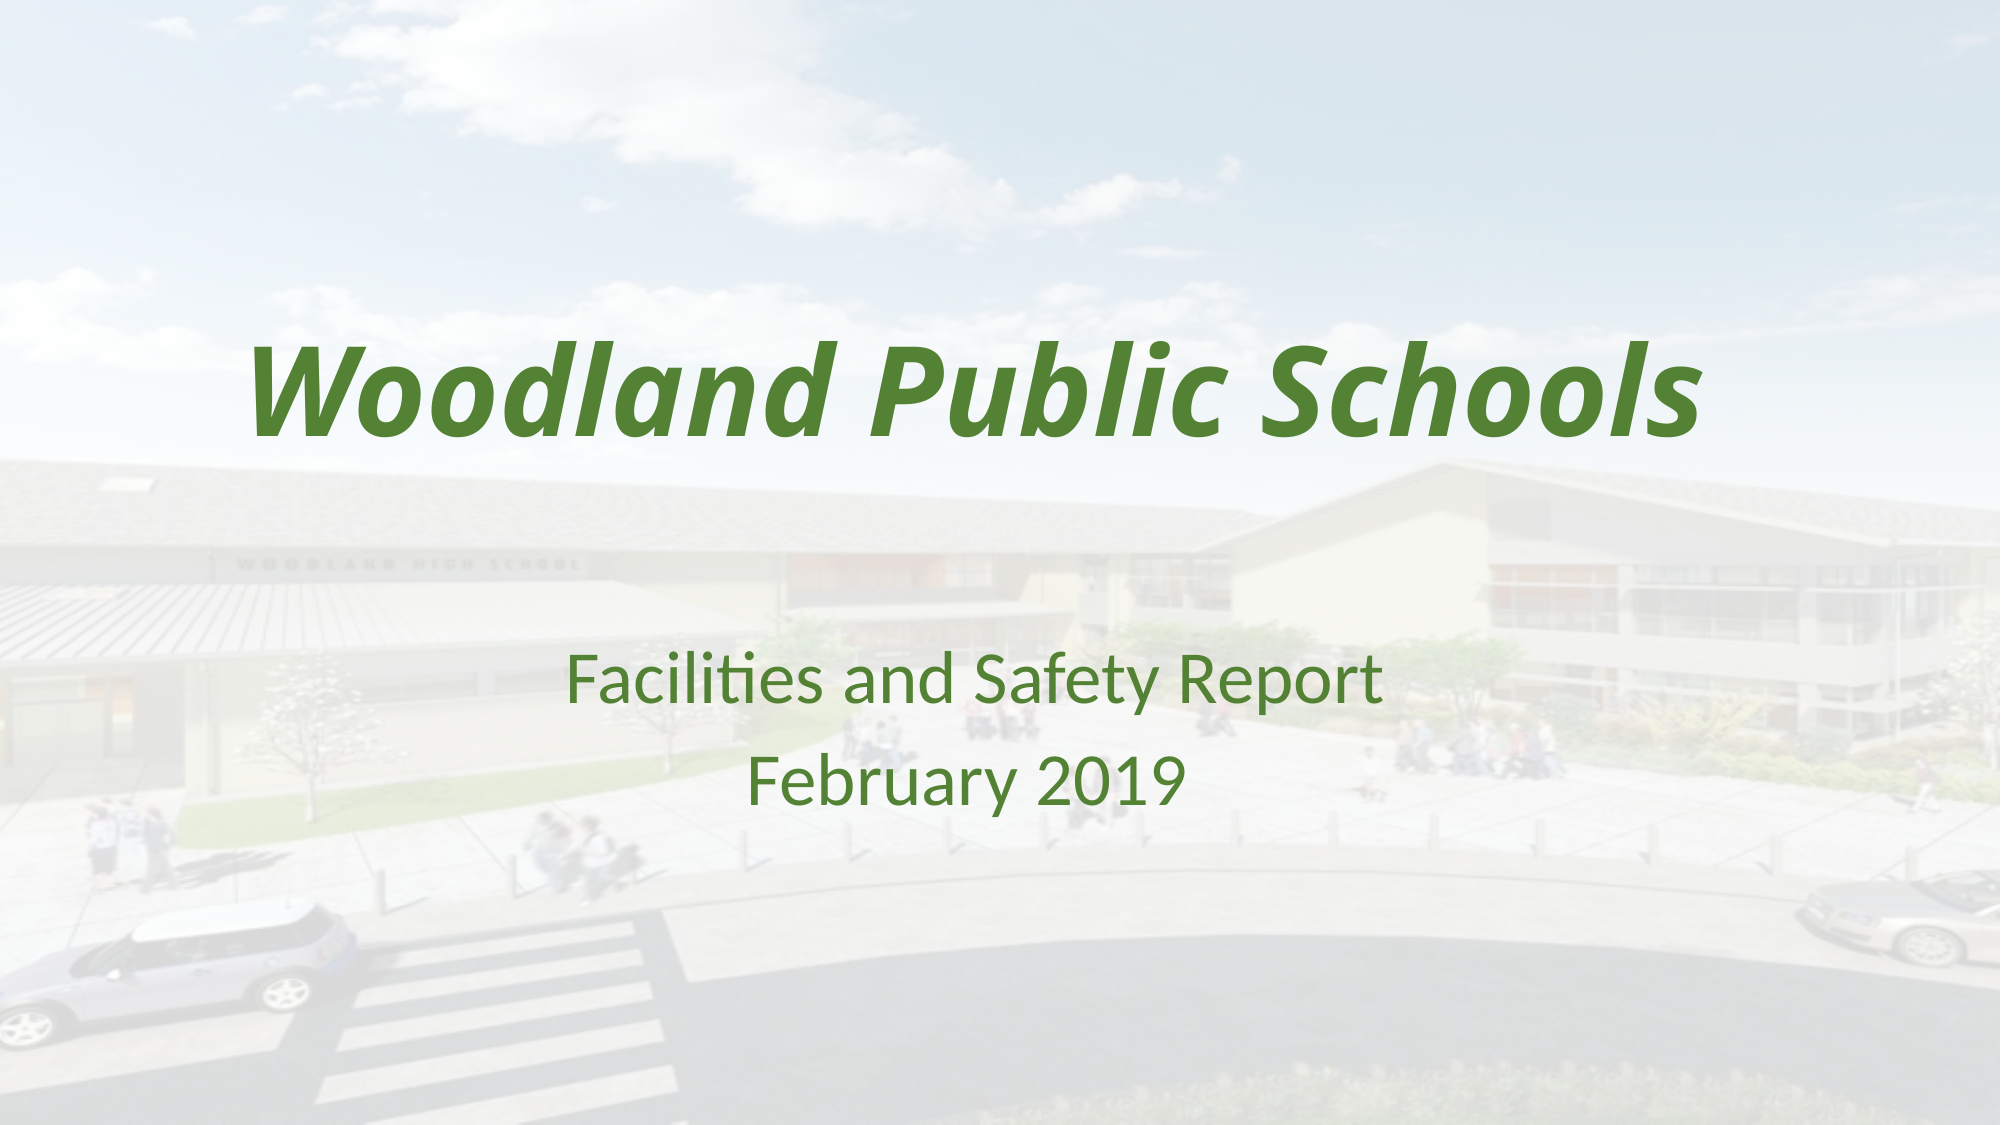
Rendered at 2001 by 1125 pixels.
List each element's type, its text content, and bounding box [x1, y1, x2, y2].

title Woodland Public Schools [200, 80, 1750, 472]
subtitle Facilities and Safety Report February 2019 [225, 631, 1726, 903]
